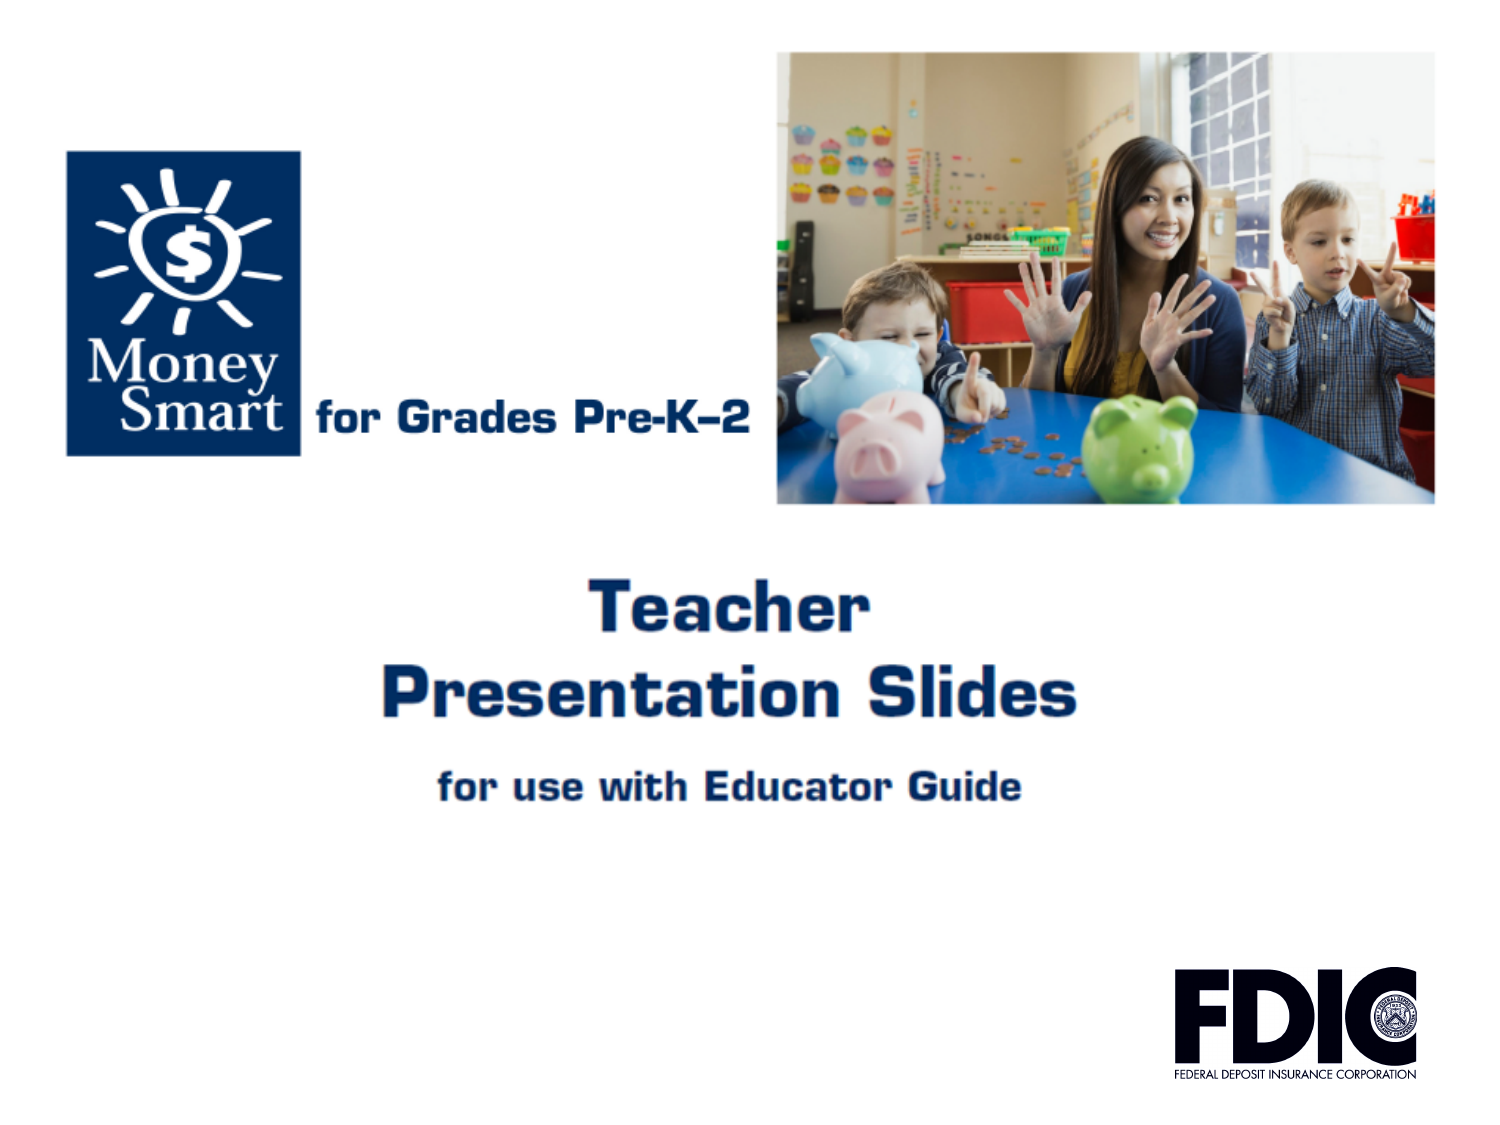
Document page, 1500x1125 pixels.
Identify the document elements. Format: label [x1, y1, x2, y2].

picture [766, 49, 1451, 513]
picture [1174, 967, 1418, 1080]
picture [360, 562, 1110, 851]
picture [55, 149, 758, 463]
